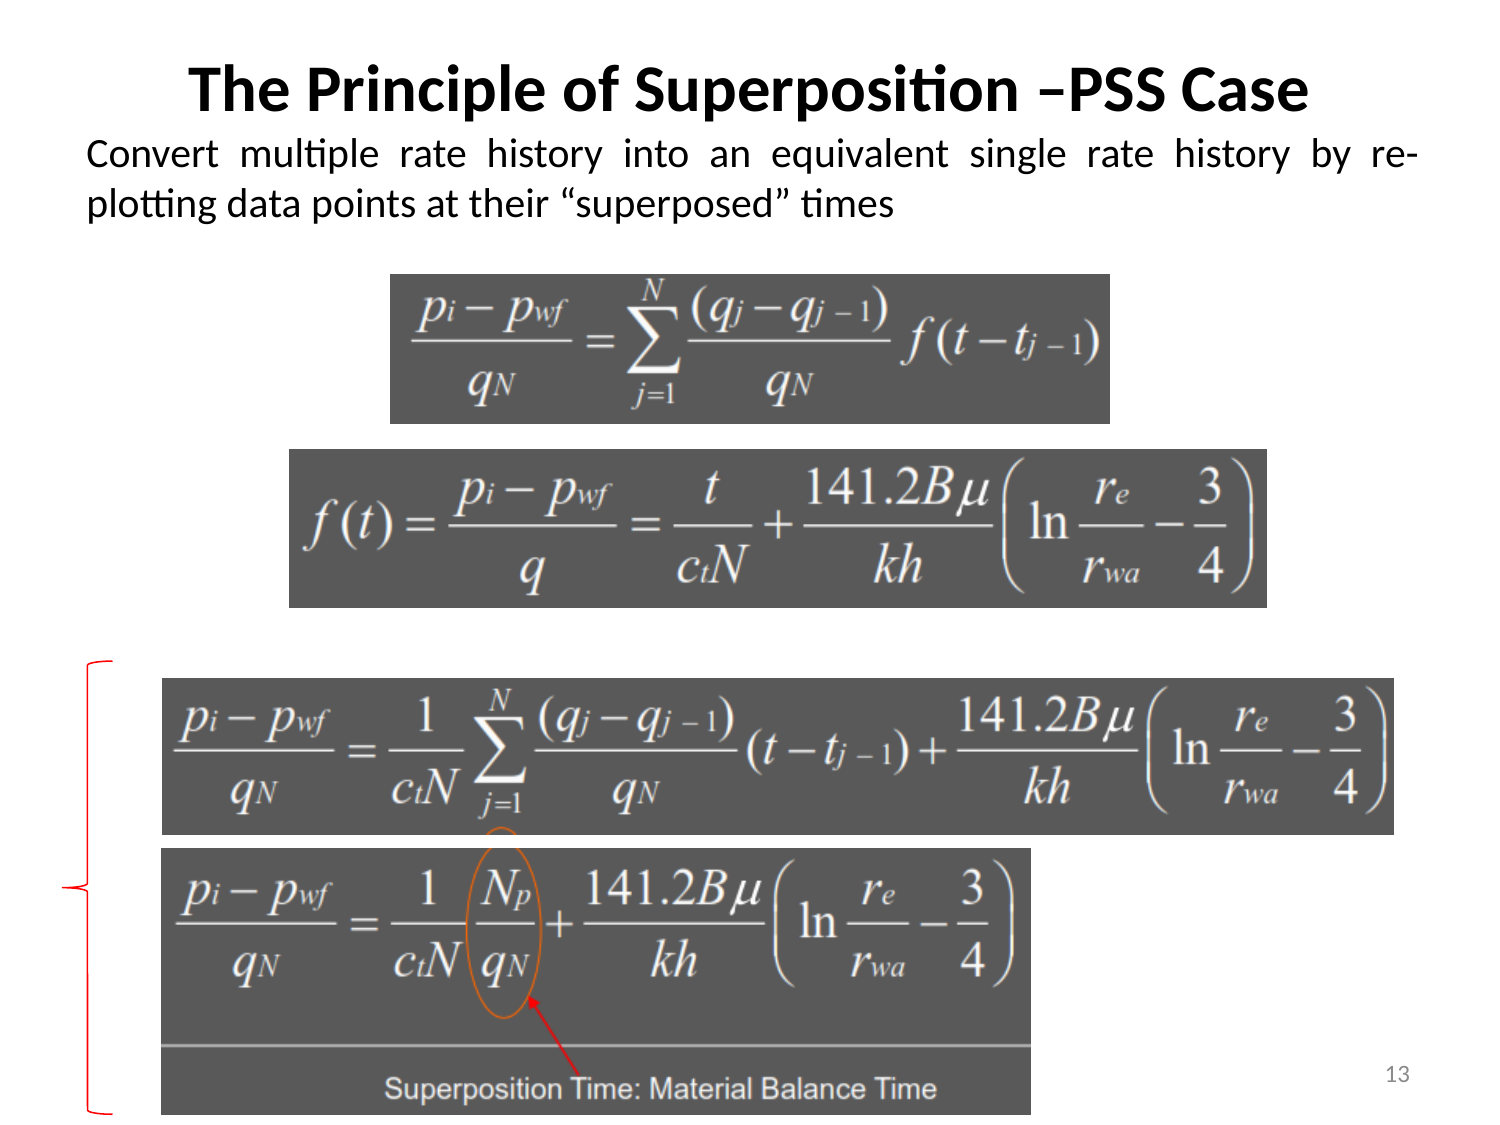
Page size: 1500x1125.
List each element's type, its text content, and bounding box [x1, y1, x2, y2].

text_box Convert multiple rate history into an equivalent single rate history by re-plotting data points at their “superposed” times [71, 118, 1434, 234]
picture [161, 848, 1031, 1115]
text_box [61, 660, 113, 1116]
picture [289, 449, 1267, 608]
picture [390, 274, 1110, 424]
text_box The Principle of Superposition –PSS Case [62, 37, 1438, 133]
slide_number 13 [1074, 1042, 1425, 1103]
picture [162, 677, 1394, 835]
